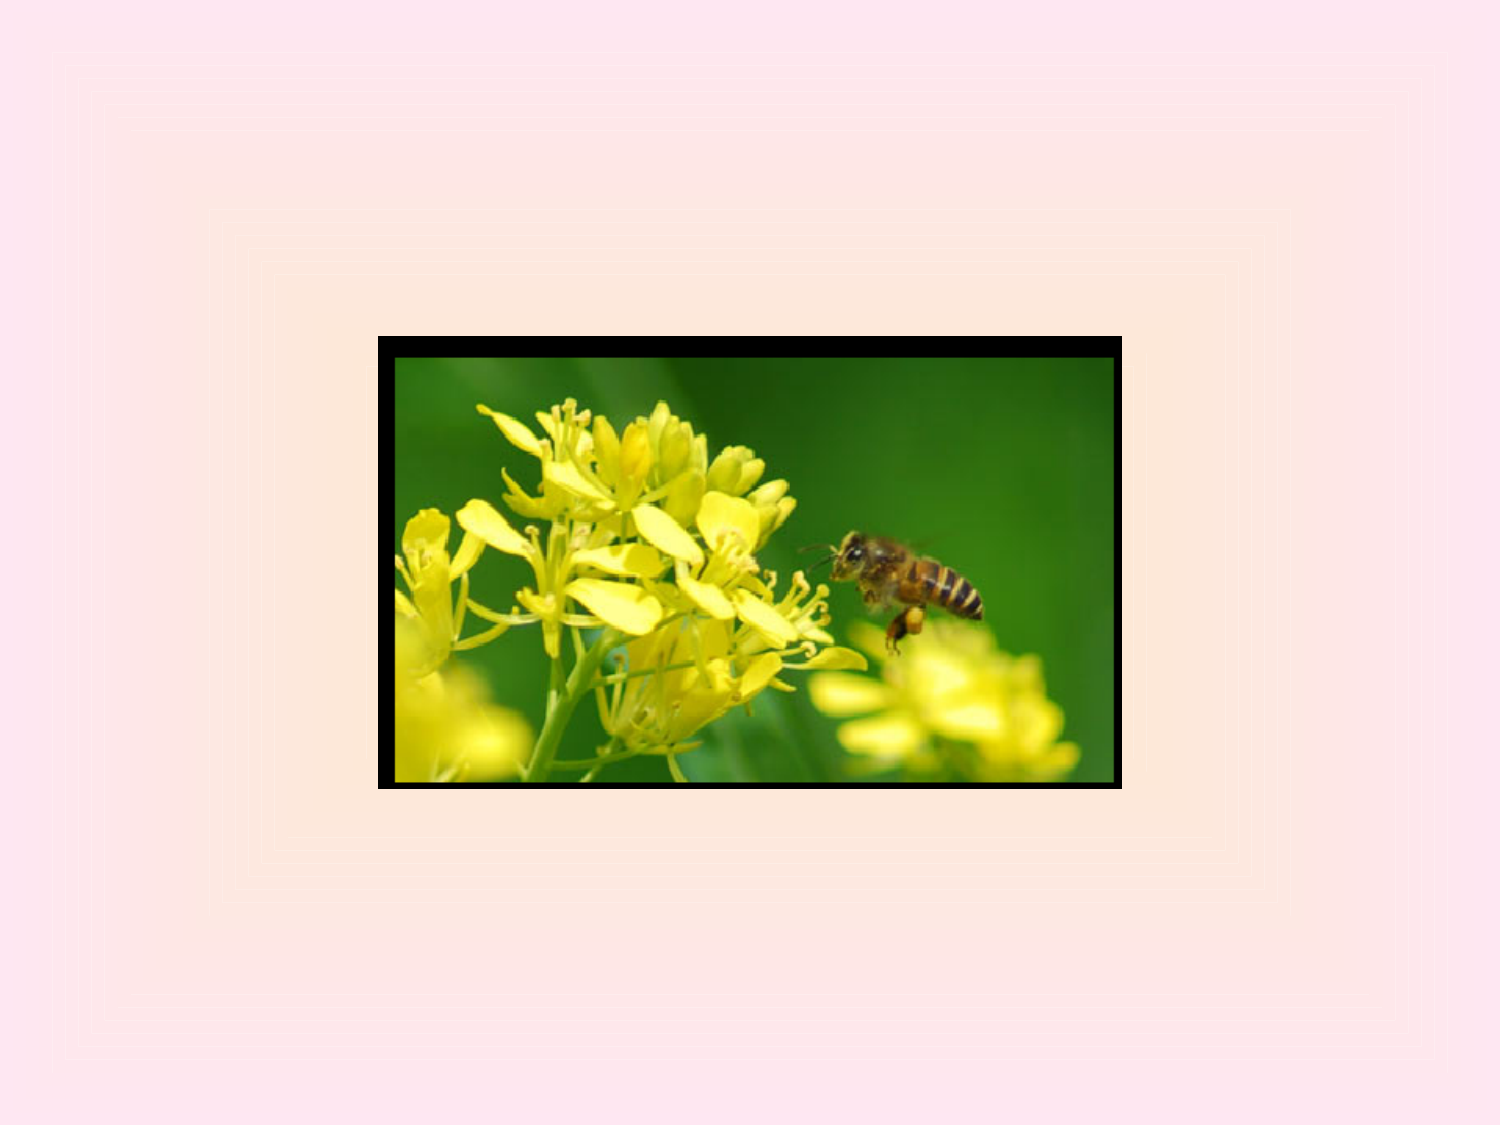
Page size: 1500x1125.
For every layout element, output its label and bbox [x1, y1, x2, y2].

picture [378, 336, 1122, 789]
